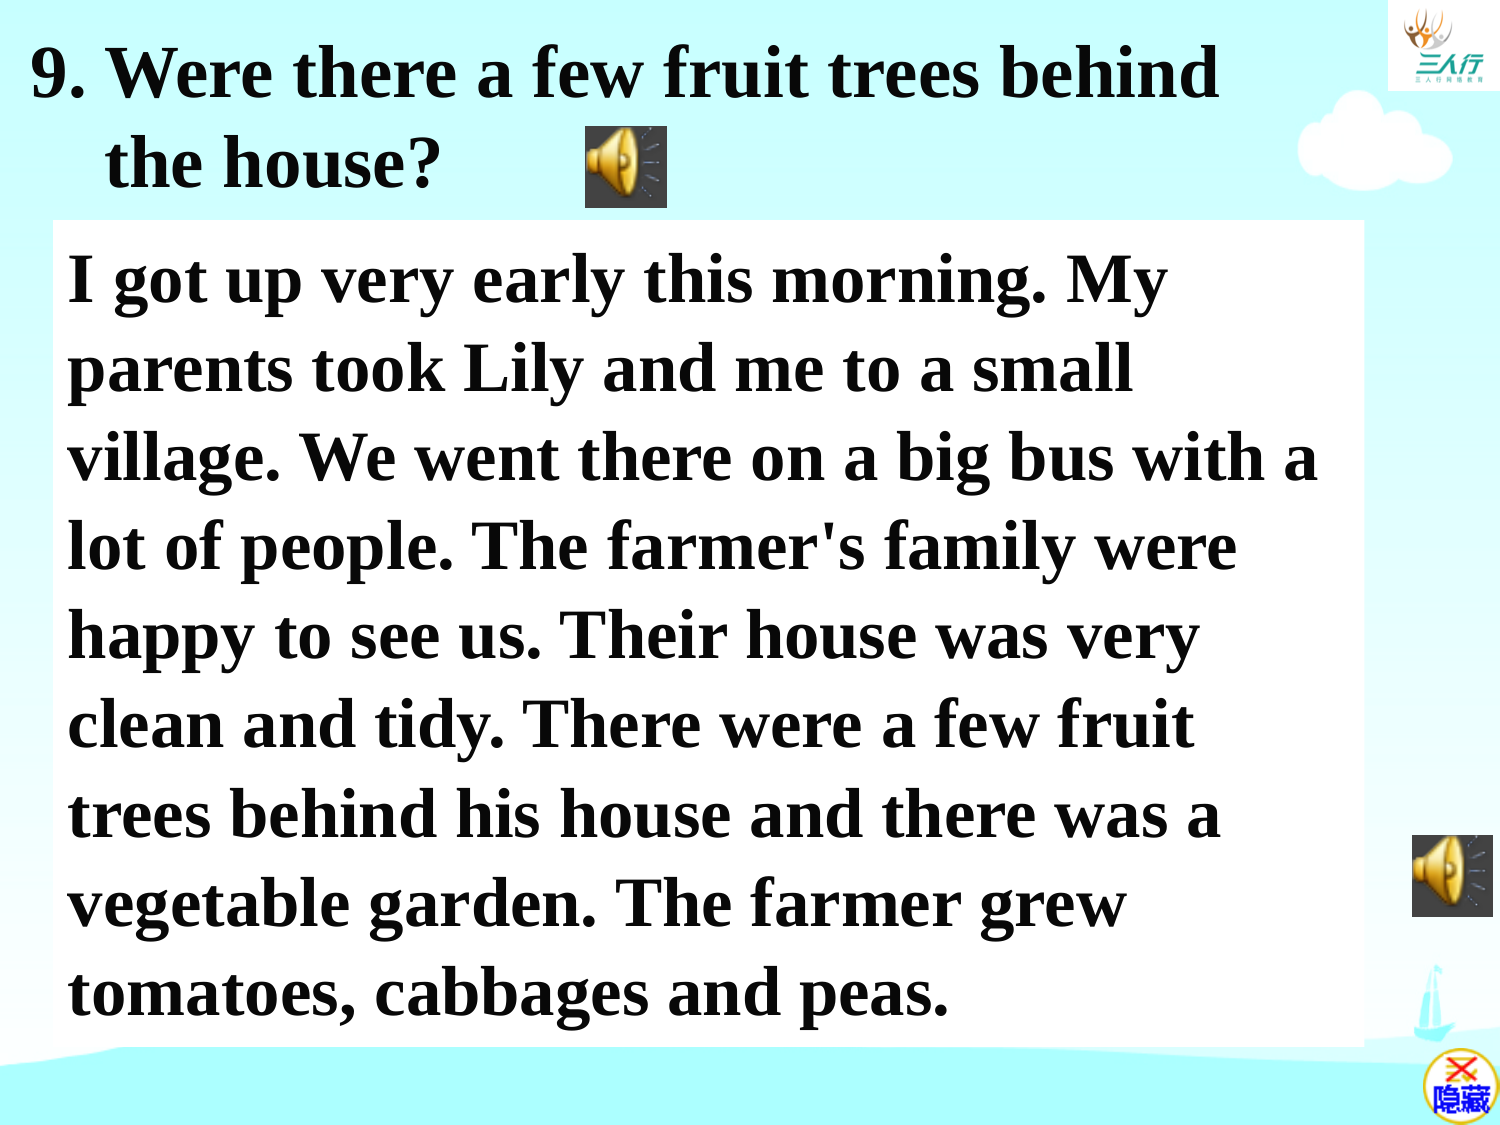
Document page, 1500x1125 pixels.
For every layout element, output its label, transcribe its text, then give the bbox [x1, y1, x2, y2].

picture [584, 125, 668, 209]
text_box 9. Were there a few fruit trees behind the house? [15, 14, 1285, 210]
picture [1423, 1048, 1500, 1125]
picture [1410, 834, 1495, 918]
text_box I got up very early this morning. My parents took Lily and me to a small village. We went there on a big bus with a lot of people. The farmer's family were happy to see us. Their house was very clean and tidy. There were a few fruit trees behind his house and there was a vegetable garden. The farmer grew tomatoes, cabbages and peas. [53, 220, 1365, 1047]
picture [1387, 0, 1500, 91]
